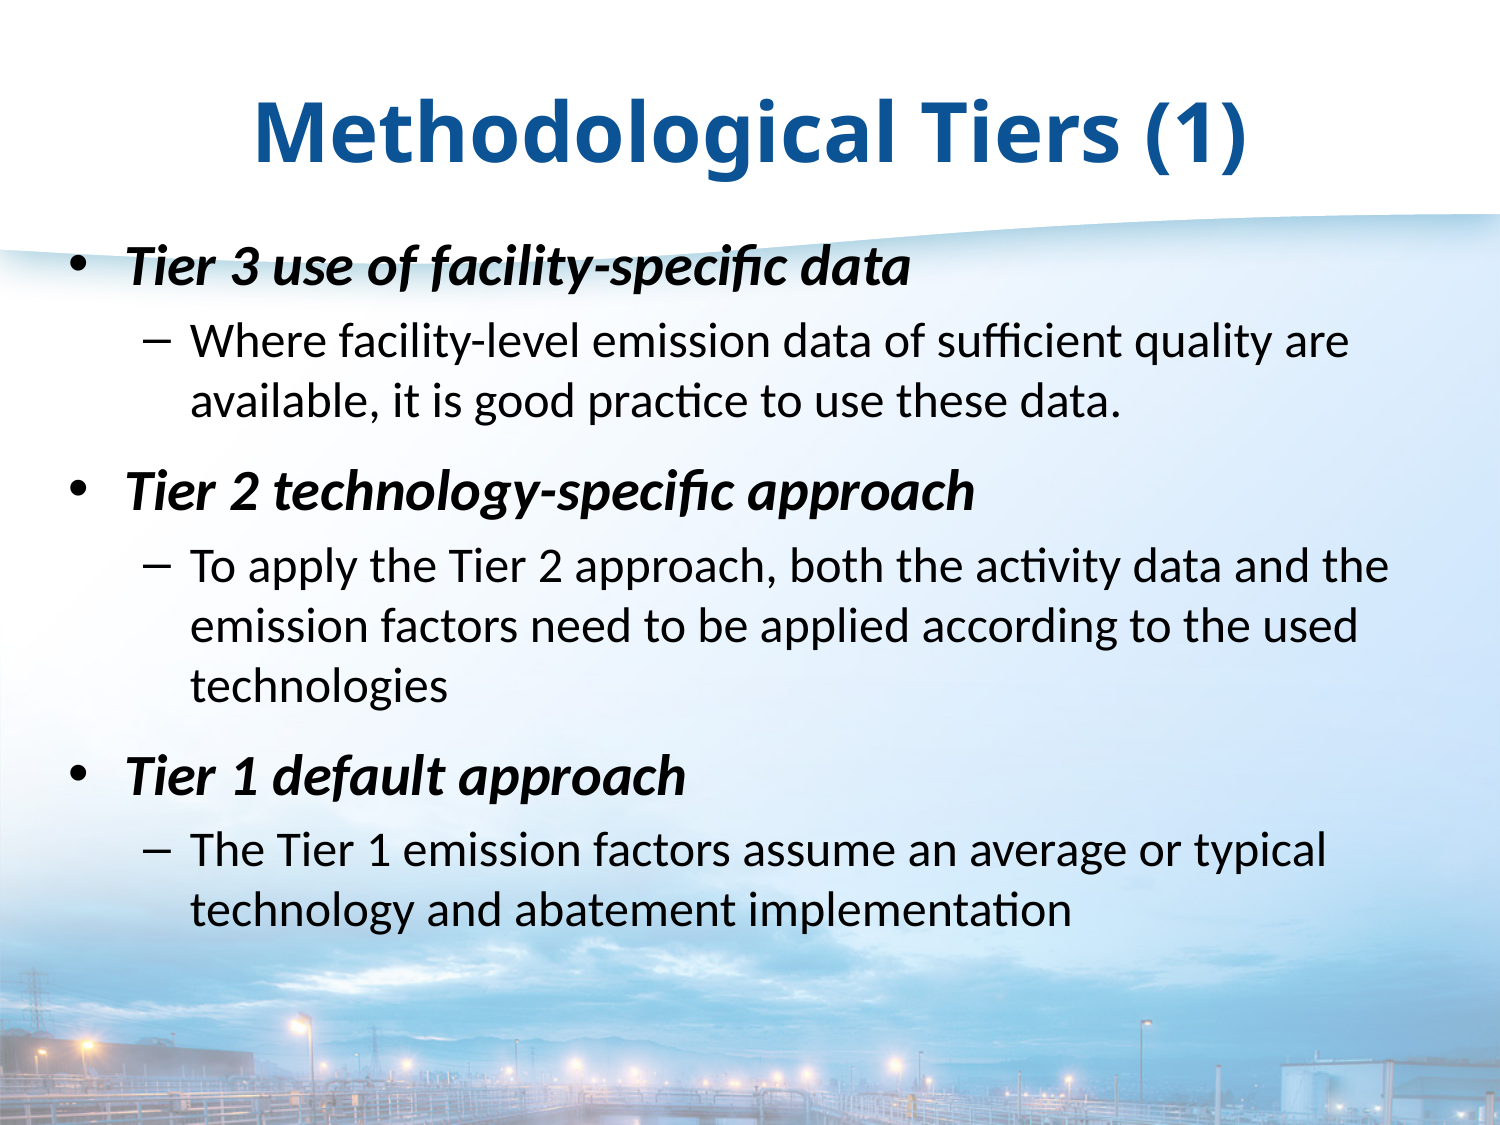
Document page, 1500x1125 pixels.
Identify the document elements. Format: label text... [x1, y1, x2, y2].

title Methodological Tiers (1) [75, 45, 1425, 219]
picture [0, 215, 1500, 1125]
list Tier 3 use of facility-specific data Where facility-level emission data of sufficient quality are available, it is good practice to use these data. Tier 2 technology-specific approach To apply the Tier 2 approach, both the activity data and the emission factors need to be applied according to the used technologies Tier 1 default approach The Tier 1 emission factors assume an average or typical technology and abatement implementation [53, 219, 1471, 1047]
